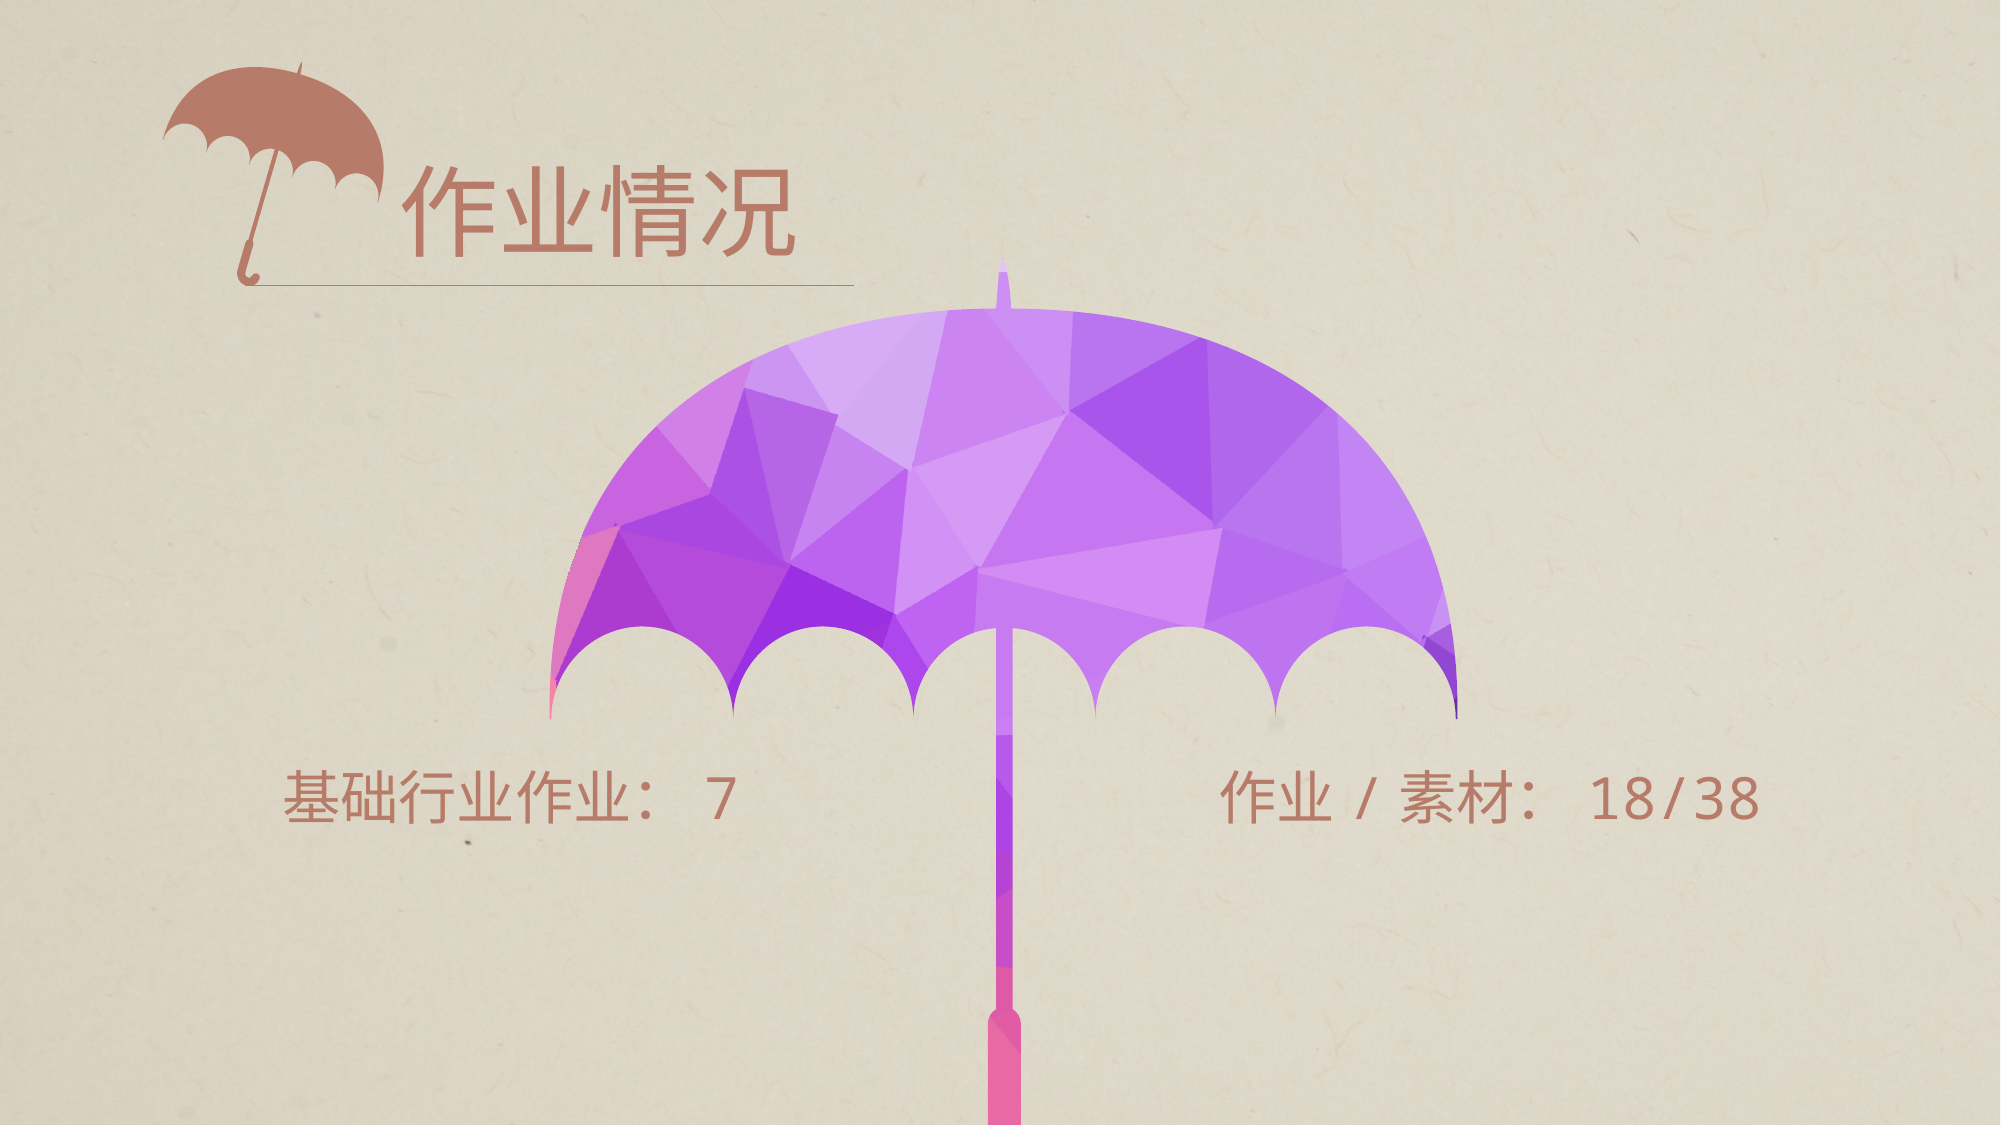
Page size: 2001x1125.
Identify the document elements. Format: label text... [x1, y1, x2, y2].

text_box 基础行业作业：7 [267, 753, 544, 839]
text_box 作业/素材：18/38 [1432, 753, 1810, 839]
text_box [162, 62, 383, 286]
picture [0, 0, 2001, 1125]
text_box 作业情况 [383, 142, 854, 277]
